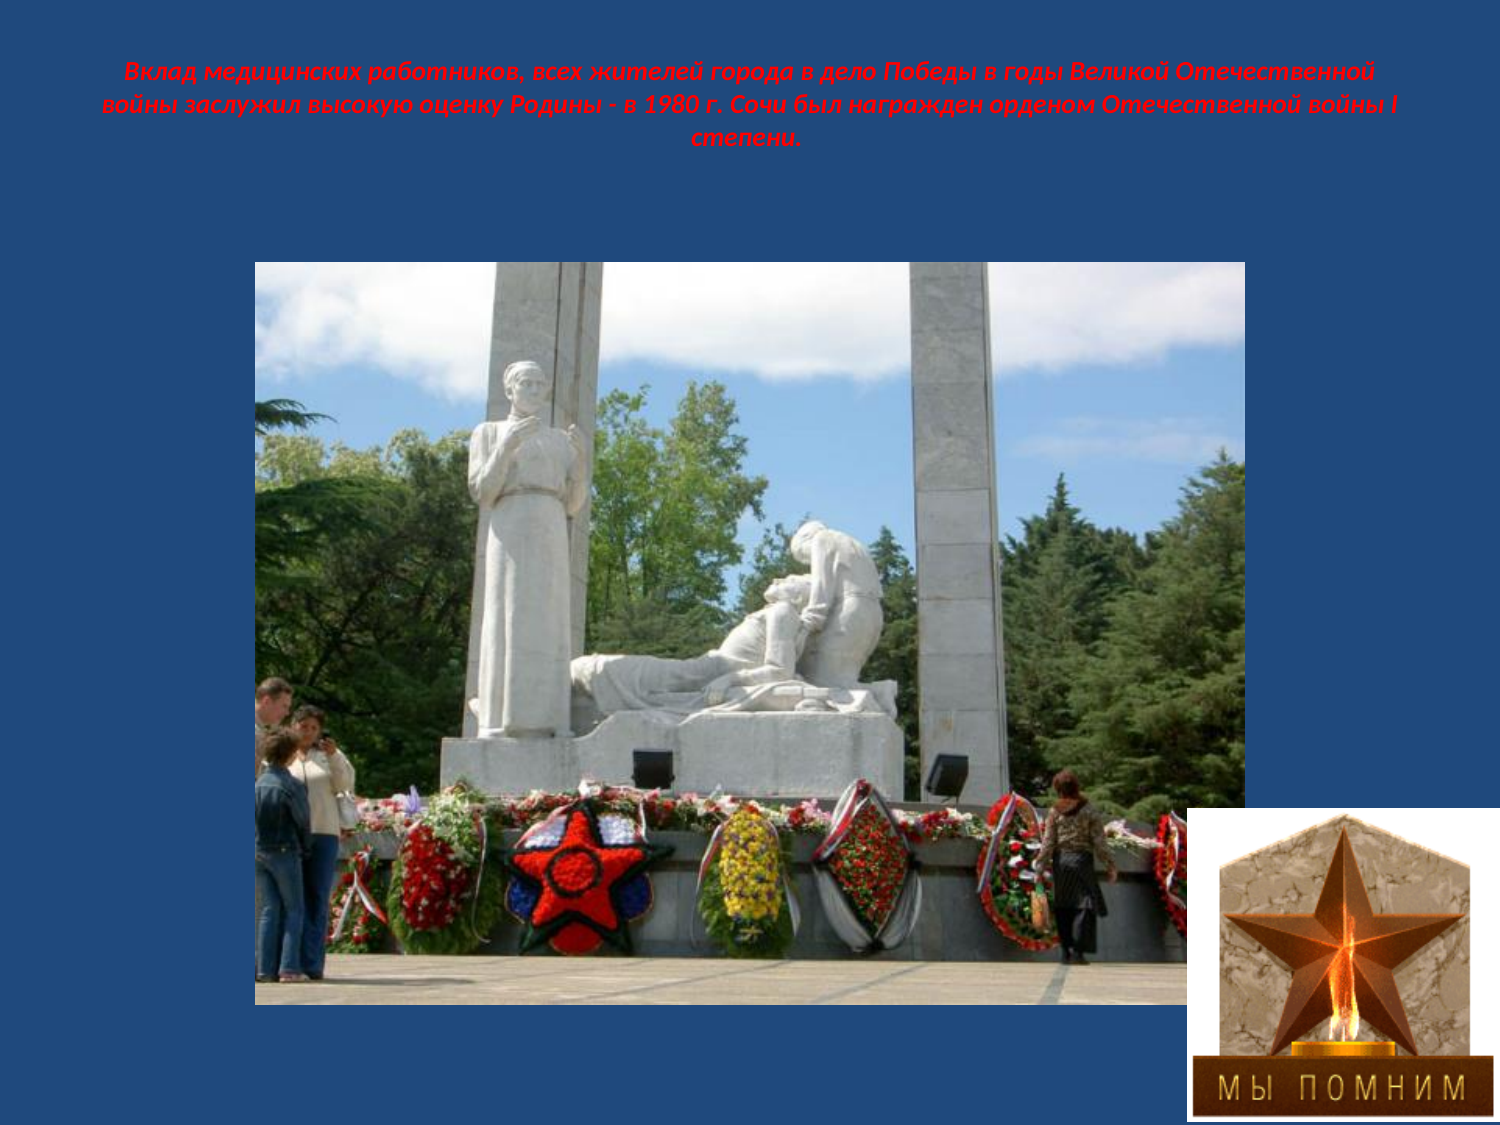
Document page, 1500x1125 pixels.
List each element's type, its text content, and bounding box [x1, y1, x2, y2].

picture [1186, 808, 1500, 1122]
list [254, 262, 1246, 1006]
title Вклад медицинских работников, всех жителей города в дело Победы в годы Великой Отечественной войны заслужил высокую оценку Родины - в 1980 г. Сочи был награжден орденом Отечественной войны I степени. [75, 45, 1425, 233]
